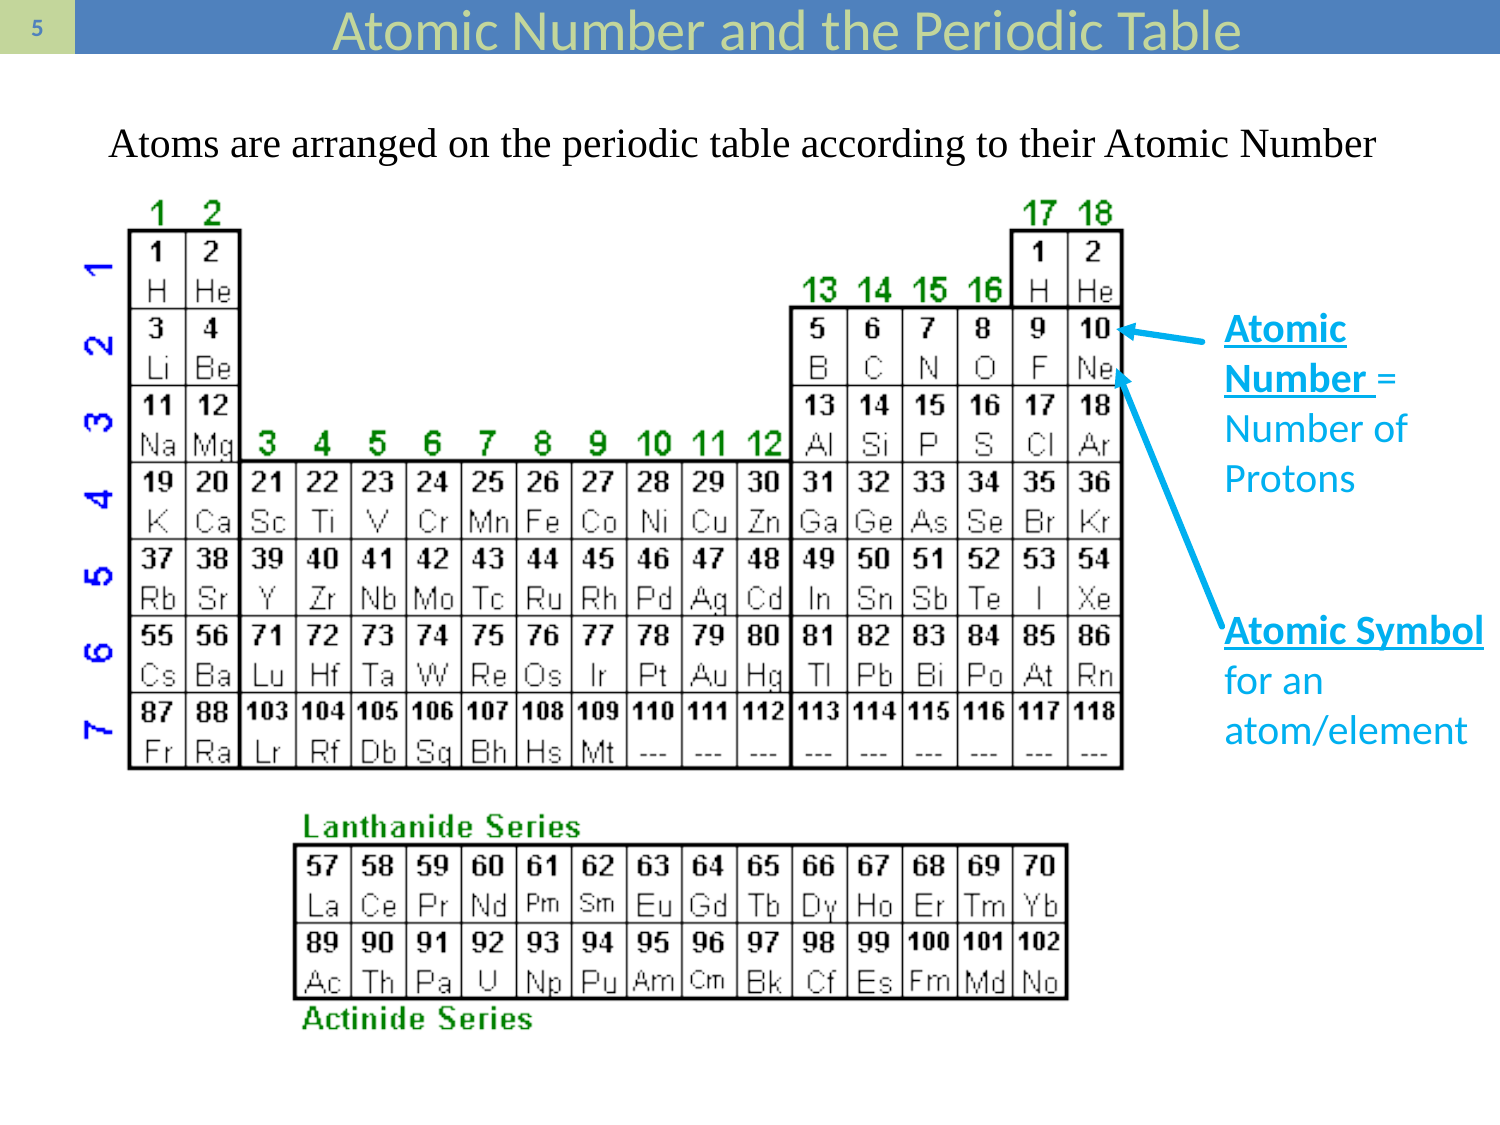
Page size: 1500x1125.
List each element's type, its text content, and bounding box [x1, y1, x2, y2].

title Atomic Number and the Periodic Table [75, 0, 1500, 54]
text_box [1115, 328, 1203, 343]
picture [74, 193, 1180, 1040]
text_box Atomic Number = Number of Protons [1209, 293, 1500, 509]
text_box Atomic Symbol for an atom/element [1209, 595, 1500, 761]
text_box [1115, 367, 1223, 627]
text_box Atoms are arranged on the periodic table according to their Atomic Number [37, 108, 1449, 173]
